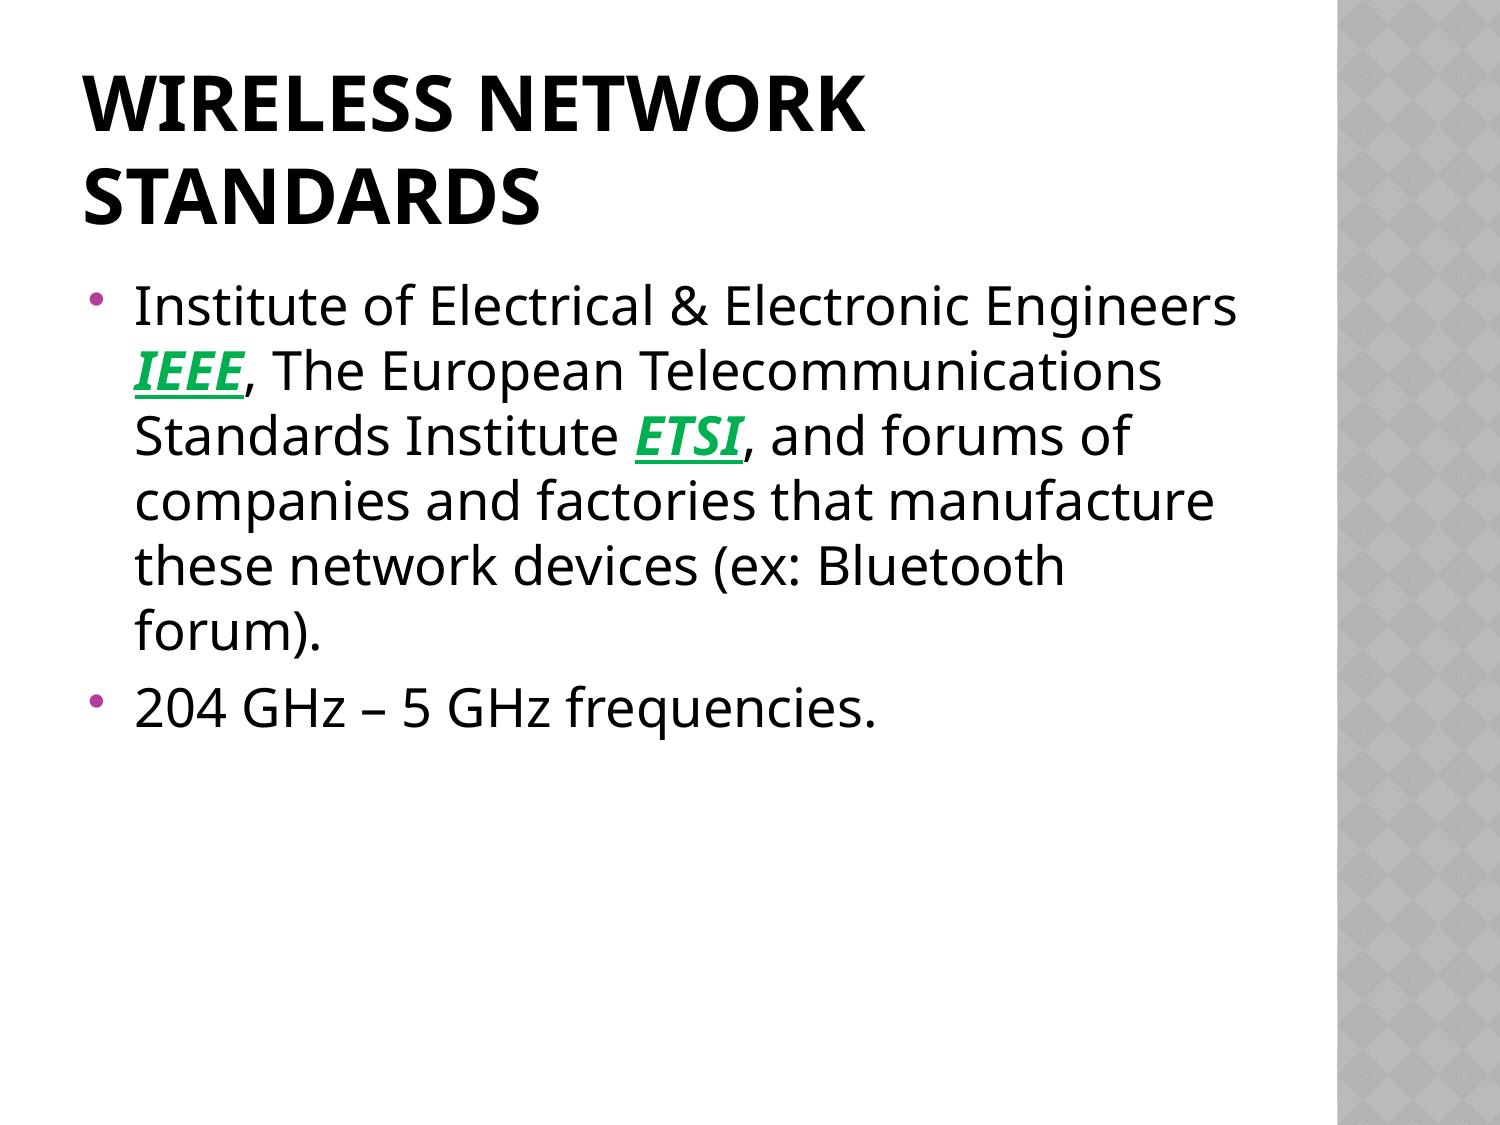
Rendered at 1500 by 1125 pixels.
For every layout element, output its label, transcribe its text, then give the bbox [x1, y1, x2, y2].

list Institute of Electrical & Electronic Engineers IEEE, The European Telecommunications Standards Institute ETSI, and forums of companies and factories that manufacture these network devices (ex: Bluetooth forum). 204 GHz – 5 GHz frequencies. [75, 264, 1263, 1059]
title wireless network standards [75, 52, 1263, 240]
